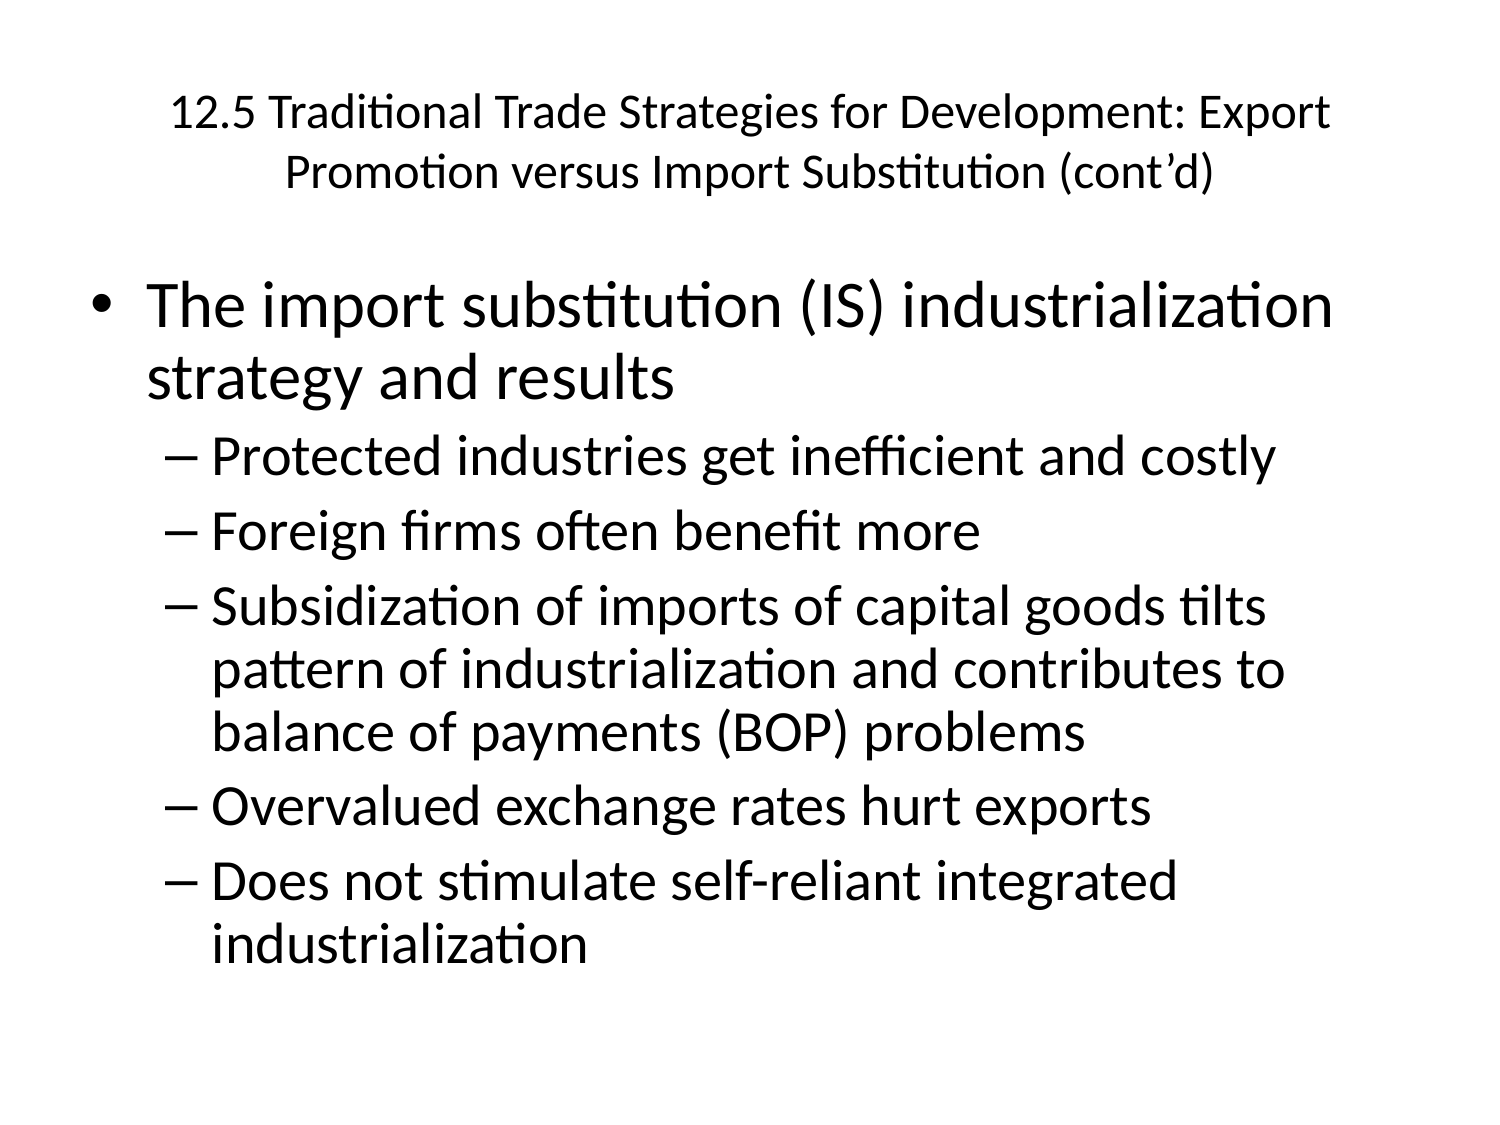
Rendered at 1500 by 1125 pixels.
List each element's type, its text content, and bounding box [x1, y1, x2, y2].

title 12.5 Traditional Trade Strategies for Development: Export Promotion versus Import Substitution (cont’d) [75, 45, 1425, 233]
list The import substitution (IS) industrialization strategy and results Protected industries get inefficient and costly Foreign firms often benefit more Subsidization of imports of capital goods tilts pattern of industrialization and contributes to balance of payments (BOP) problems Overvalued exchange rates hurt exports Does not stimulate self-reliant integrated industrialization [75, 262, 1425, 1005]
